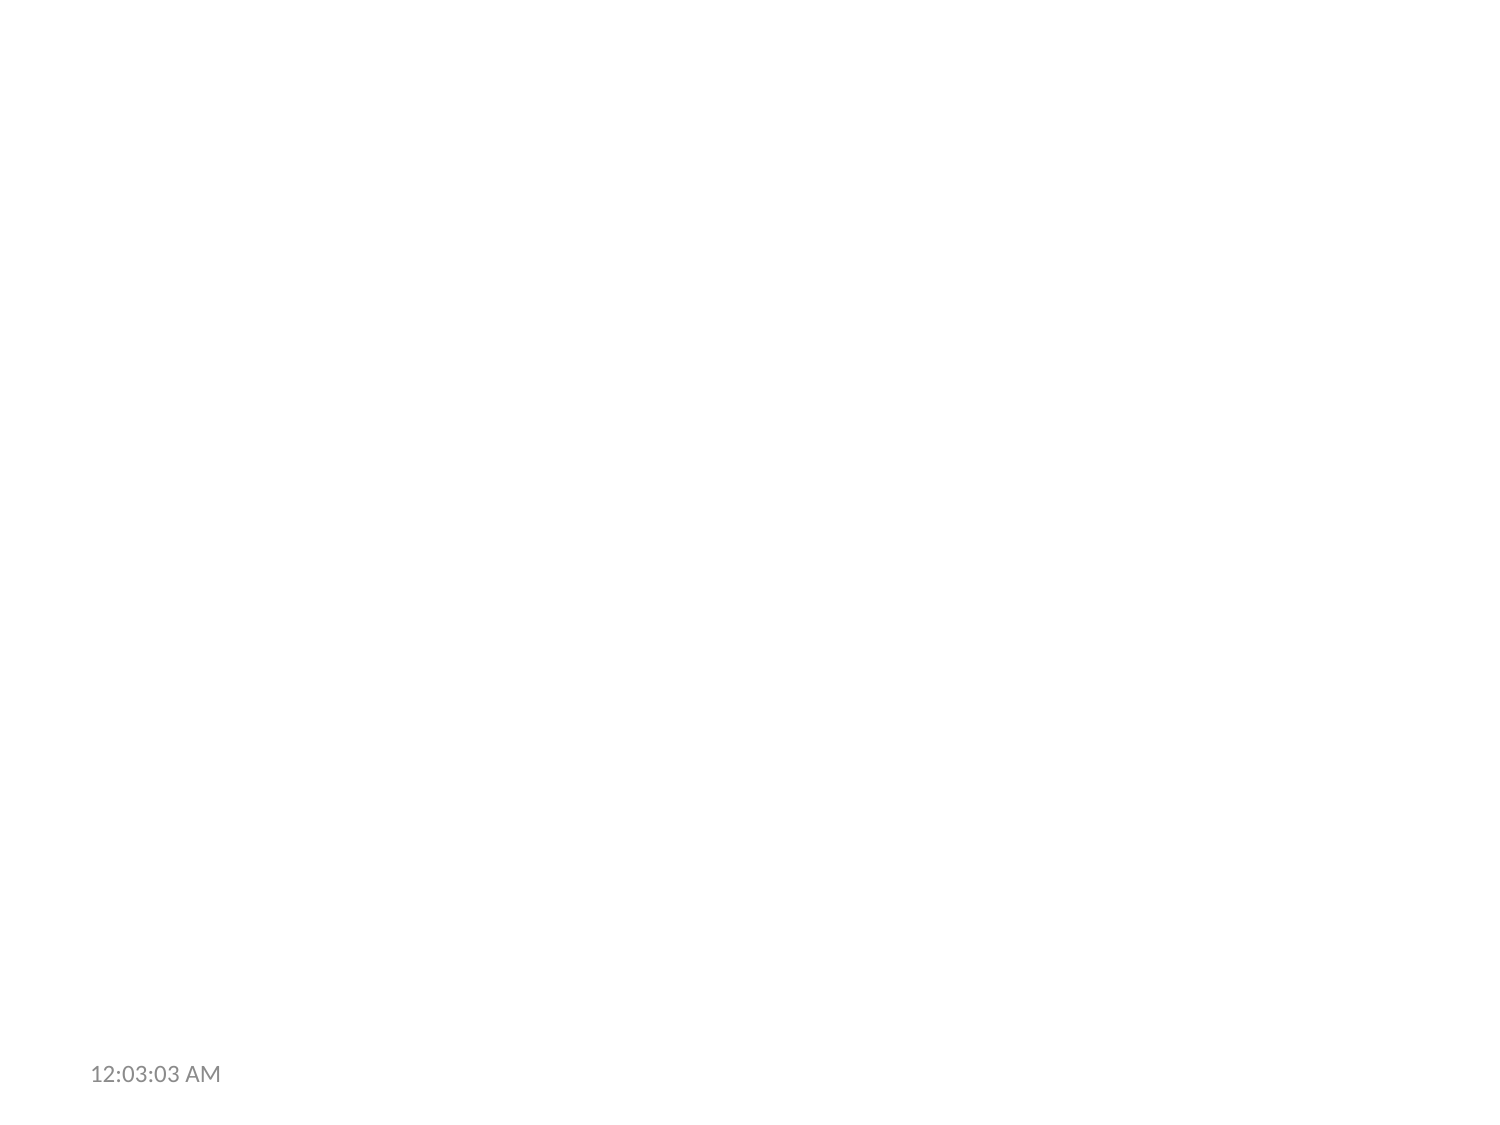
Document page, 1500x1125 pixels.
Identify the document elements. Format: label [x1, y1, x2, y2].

slide_number [75, 1042, 425, 1103]
